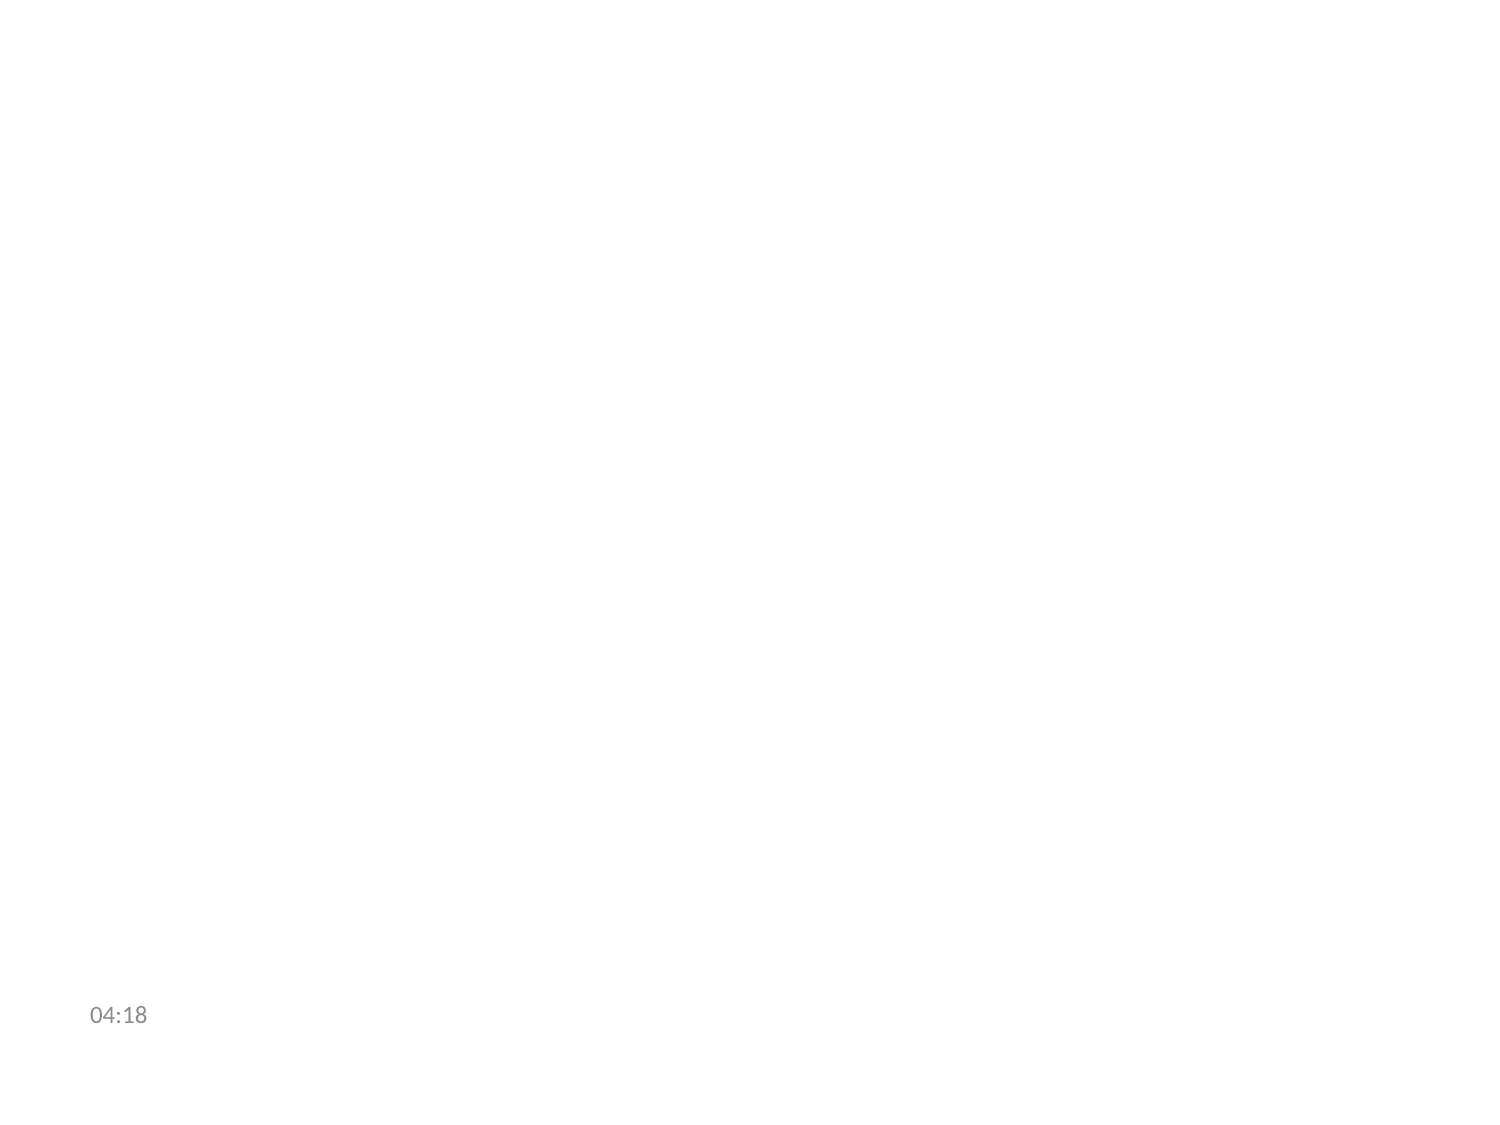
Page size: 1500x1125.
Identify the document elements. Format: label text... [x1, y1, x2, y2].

text_box 15:35 [75, 983, 425, 1044]
